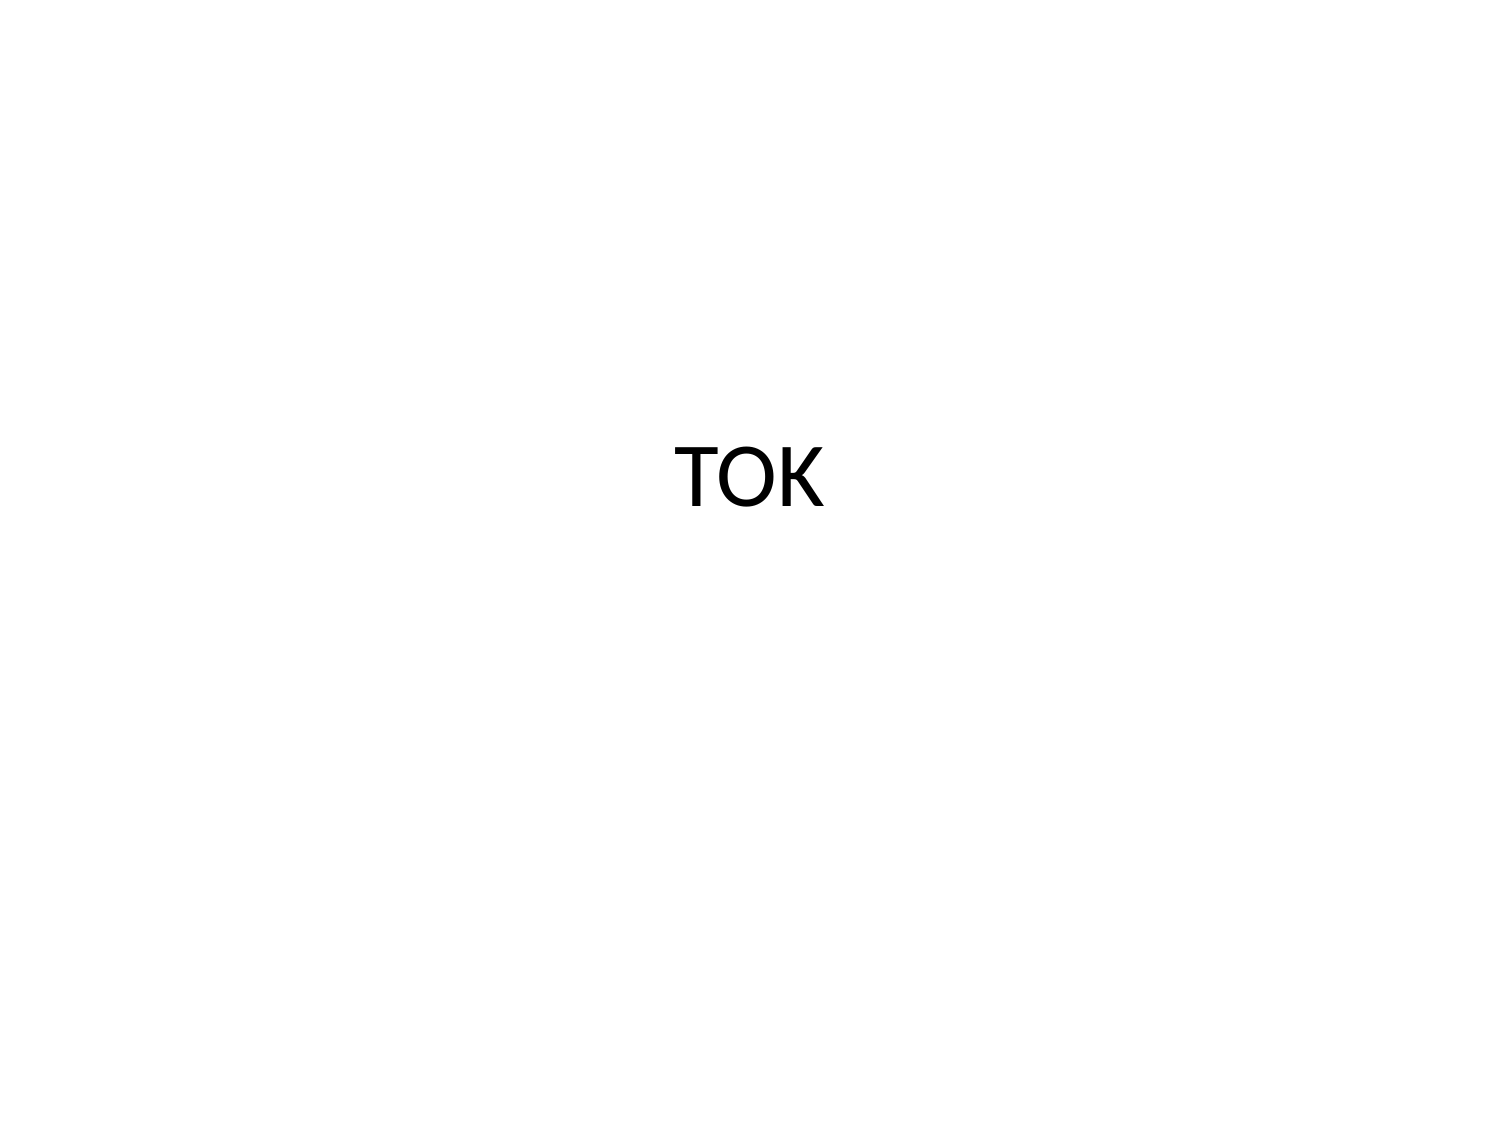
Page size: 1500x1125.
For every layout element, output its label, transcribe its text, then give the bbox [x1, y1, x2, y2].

title TOK [112, 349, 1388, 591]
